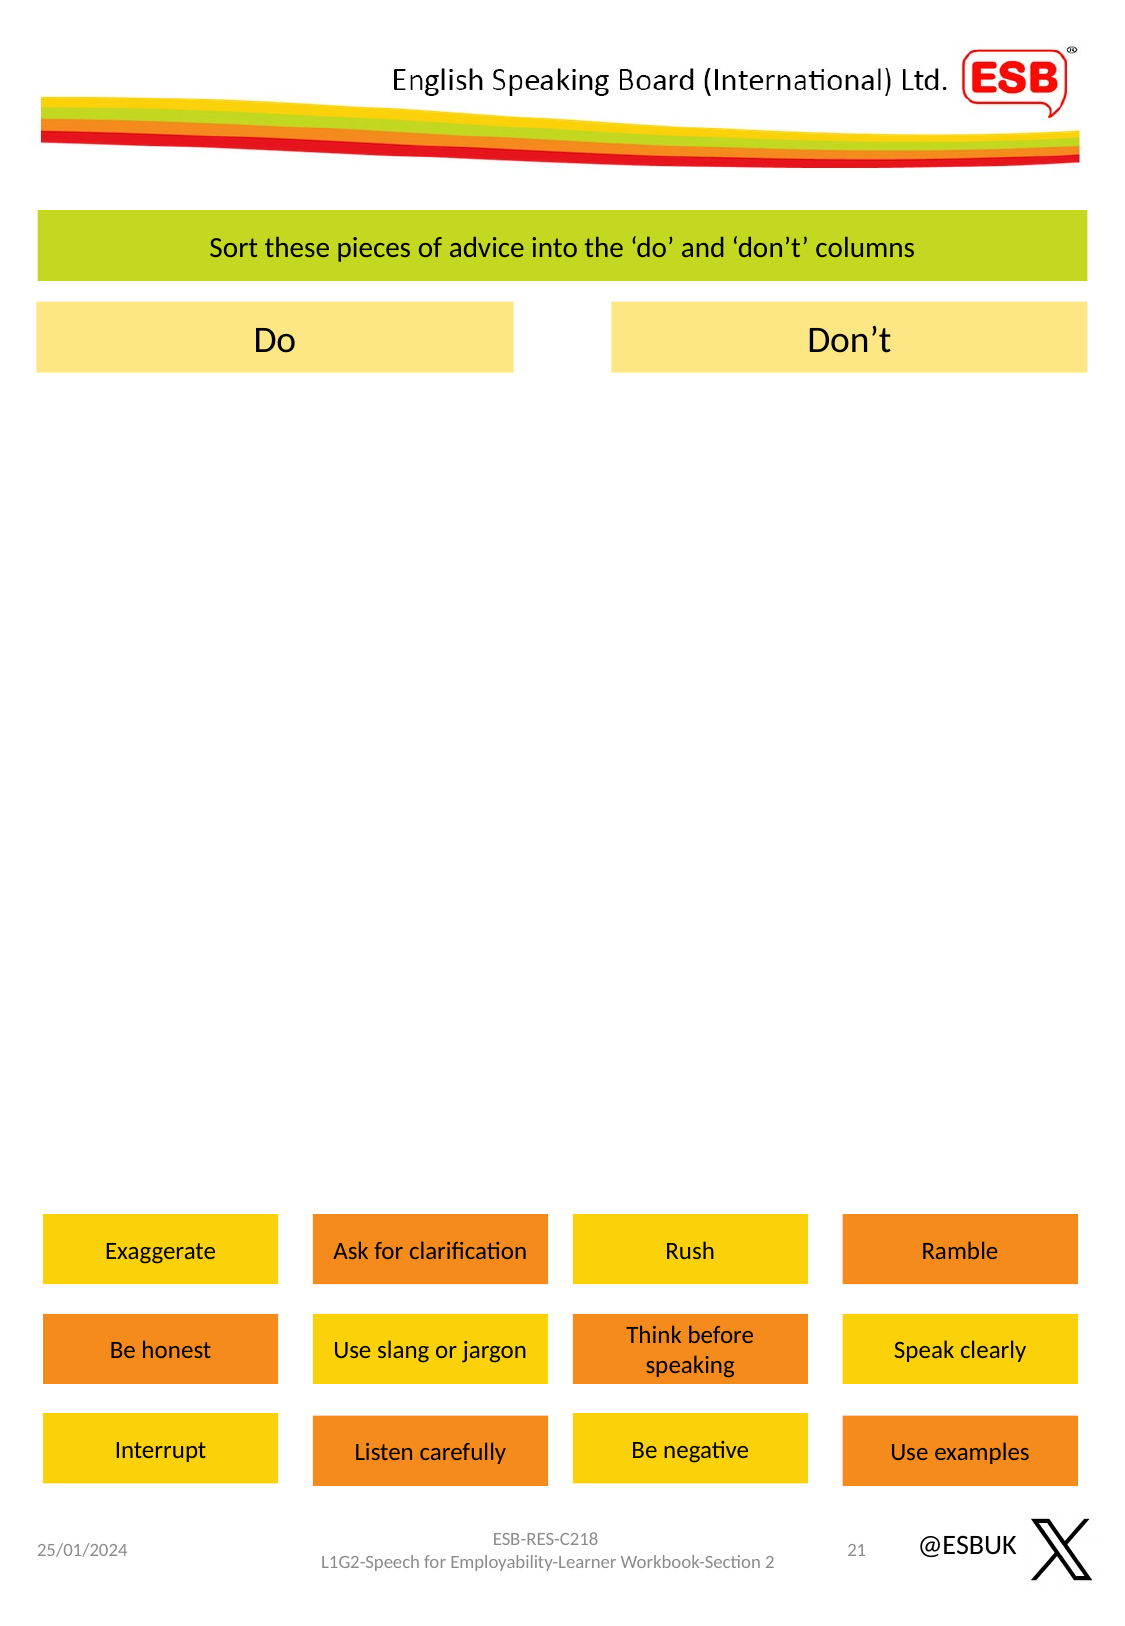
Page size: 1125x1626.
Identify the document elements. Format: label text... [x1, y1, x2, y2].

text_box Sort these pieces of advice into the ‘do’ and ‘don’t’ columns [37, 209, 1088, 282]
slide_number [22, 1506, 276, 1593]
picture [0, 1, 1125, 234]
footer ESB-RES-C218 L1G2-Speech for Employability-Learner Workbook-Section 2 [296, 1506, 697, 1593]
slide_number 21 [697, 1506, 882, 1593]
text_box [43, 1214, 1078, 1486]
text_box Do [35, 301, 515, 374]
picture [1022, 1506, 1103, 1593]
text_box Don’t [610, 301, 1088, 374]
